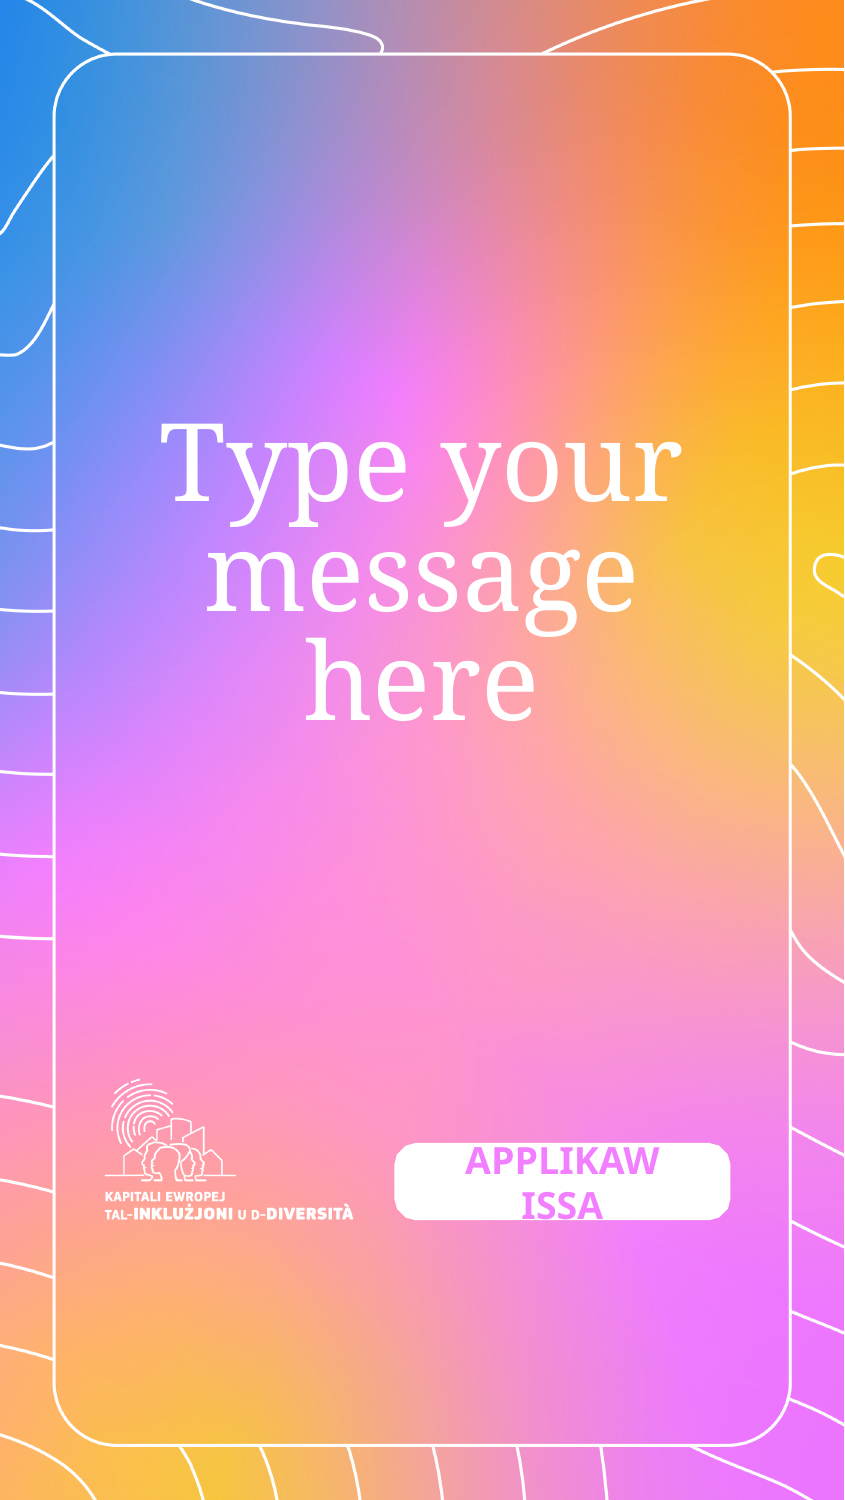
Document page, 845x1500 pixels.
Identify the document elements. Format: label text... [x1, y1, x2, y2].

picture [0, 0, 844, 1500]
title Type your message here [63, 163, 781, 993]
text_box APPLIKAW ISSA [408, 1156, 717, 1207]
